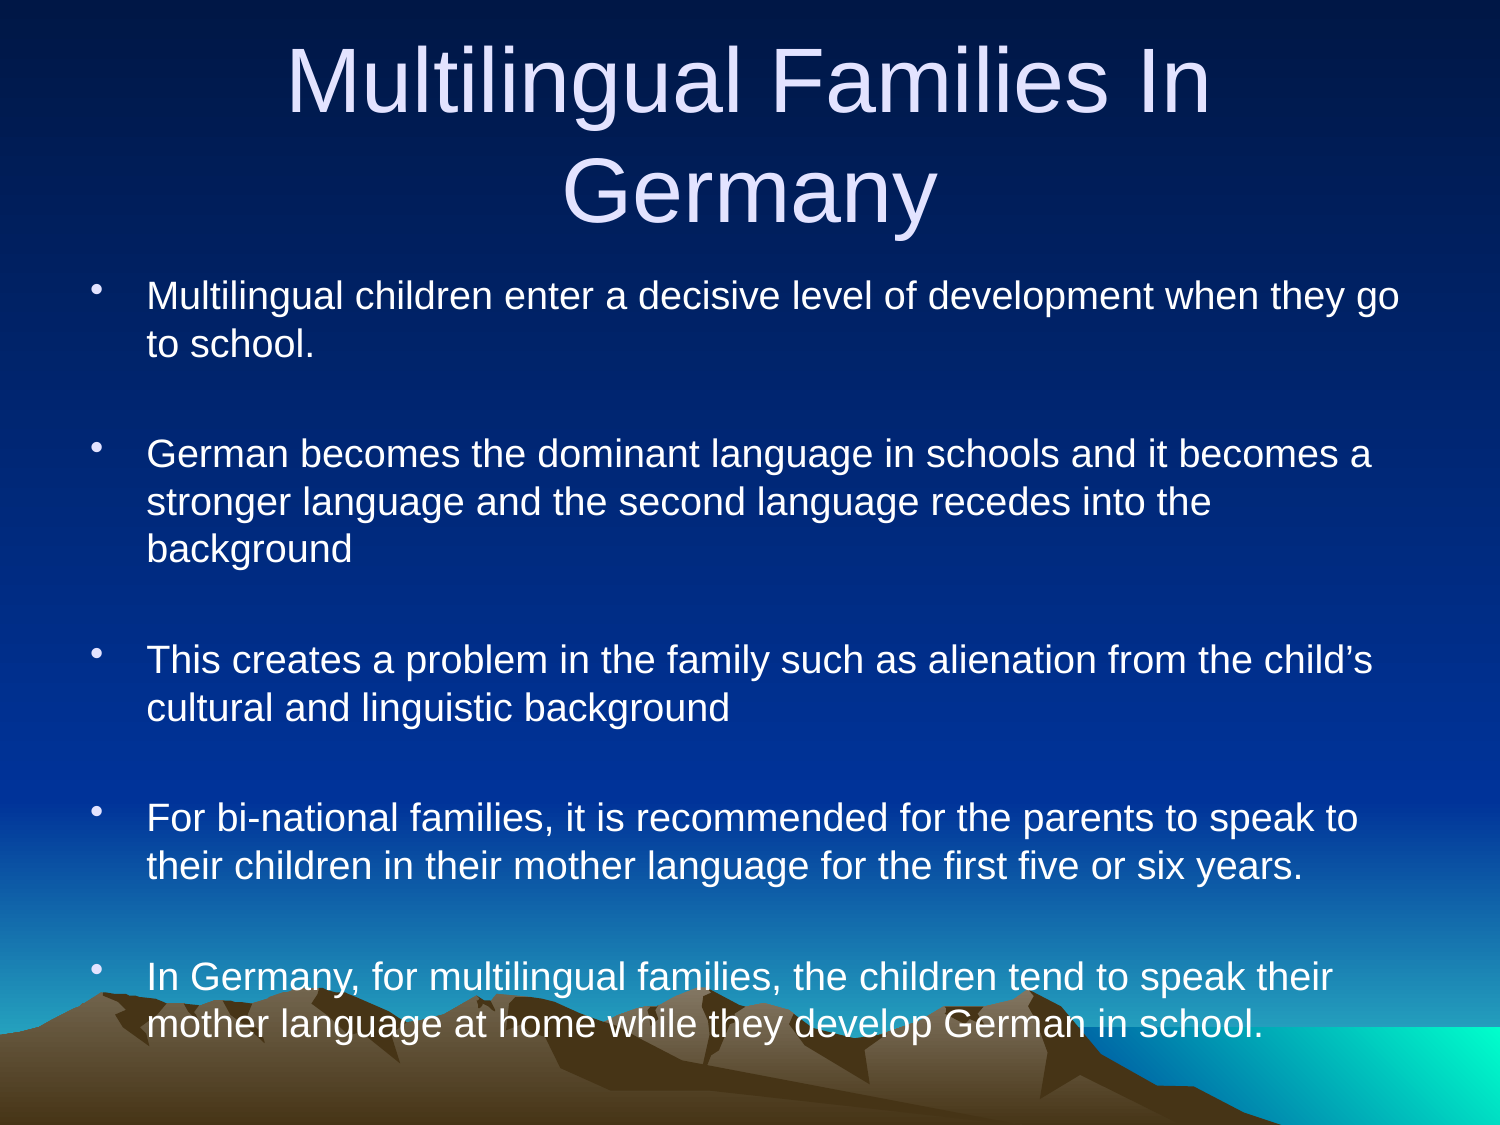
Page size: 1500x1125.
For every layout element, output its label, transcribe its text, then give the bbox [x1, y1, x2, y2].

picture [1161, 1027, 1177, 1037]
title Multilingual Families In Germany [74, 37, 1426, 226]
picture [1142, 1027, 1157, 1037]
list Multilingual children enter a decisive level of development when they go to school. German becomes the dominant language in schools and it becomes a stronger language and the second language recedes into the background This creates a problem in the family such as alienation from the child’s cultural and linguistic background For bi-national families, it is recommended for the parents to speak to their children in their mother language for the first five or six years. In Germany, for multilingual families, the children tend to speak their mother language at home while they develop German in school. [74, 262, 1426, 1001]
